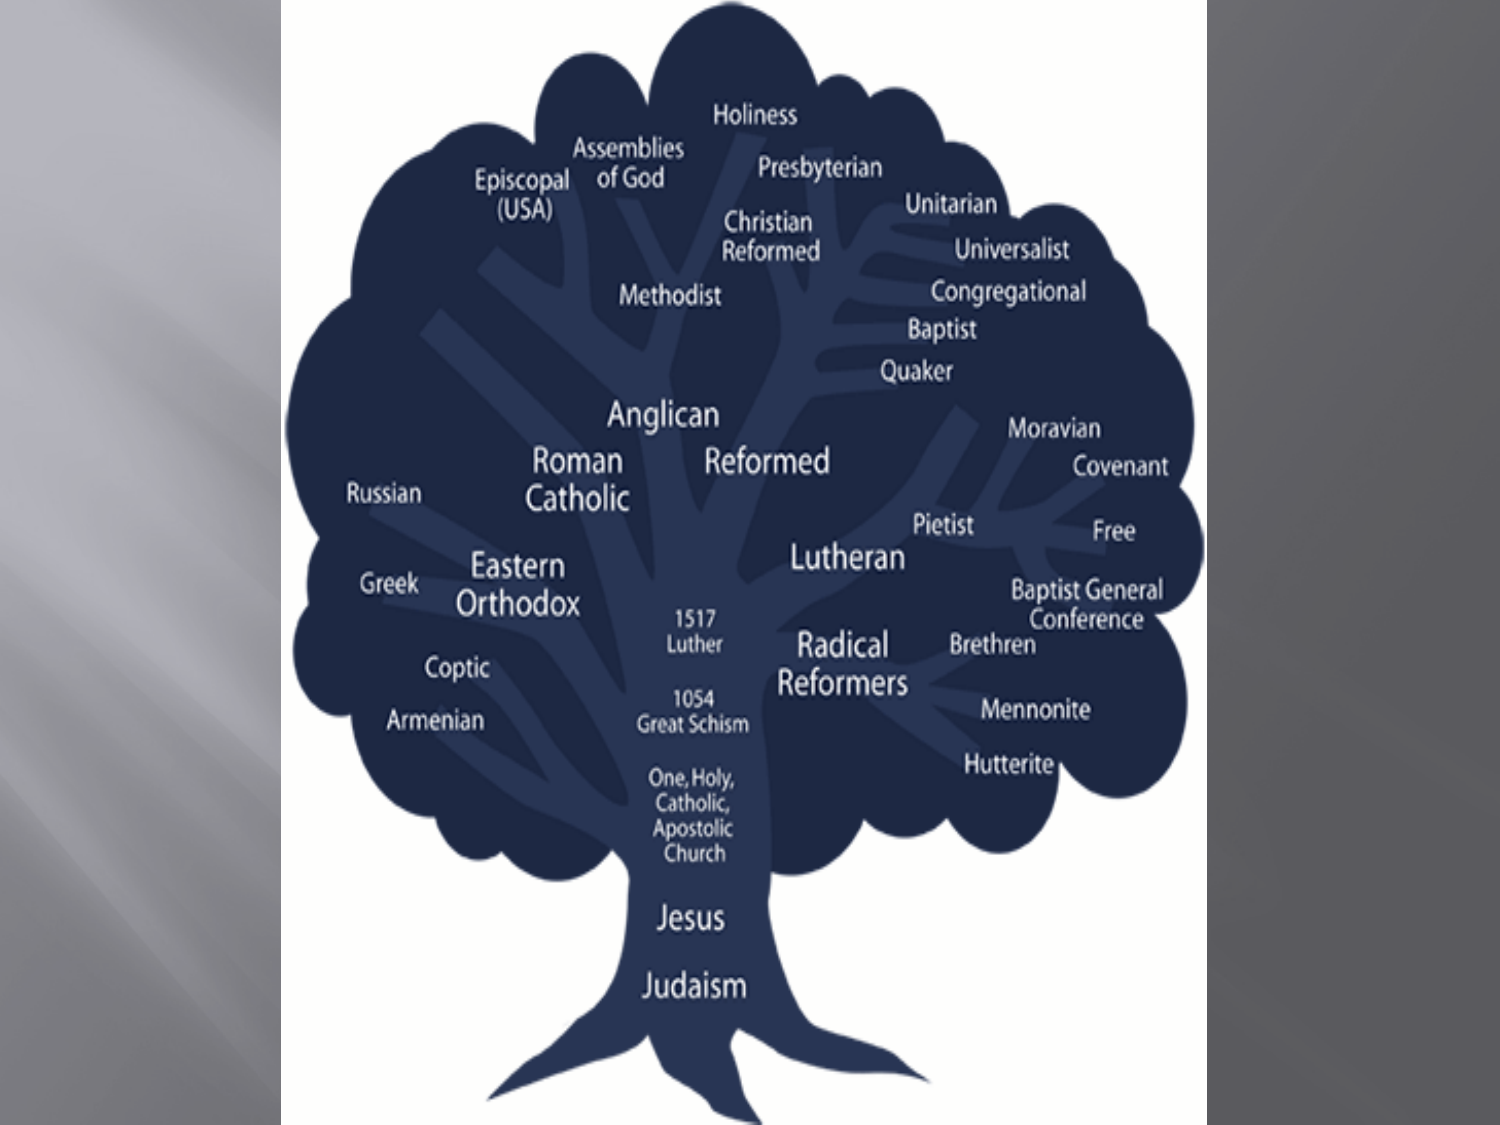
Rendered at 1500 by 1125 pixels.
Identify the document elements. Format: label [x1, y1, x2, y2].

list [280, 0, 1208, 1125]
